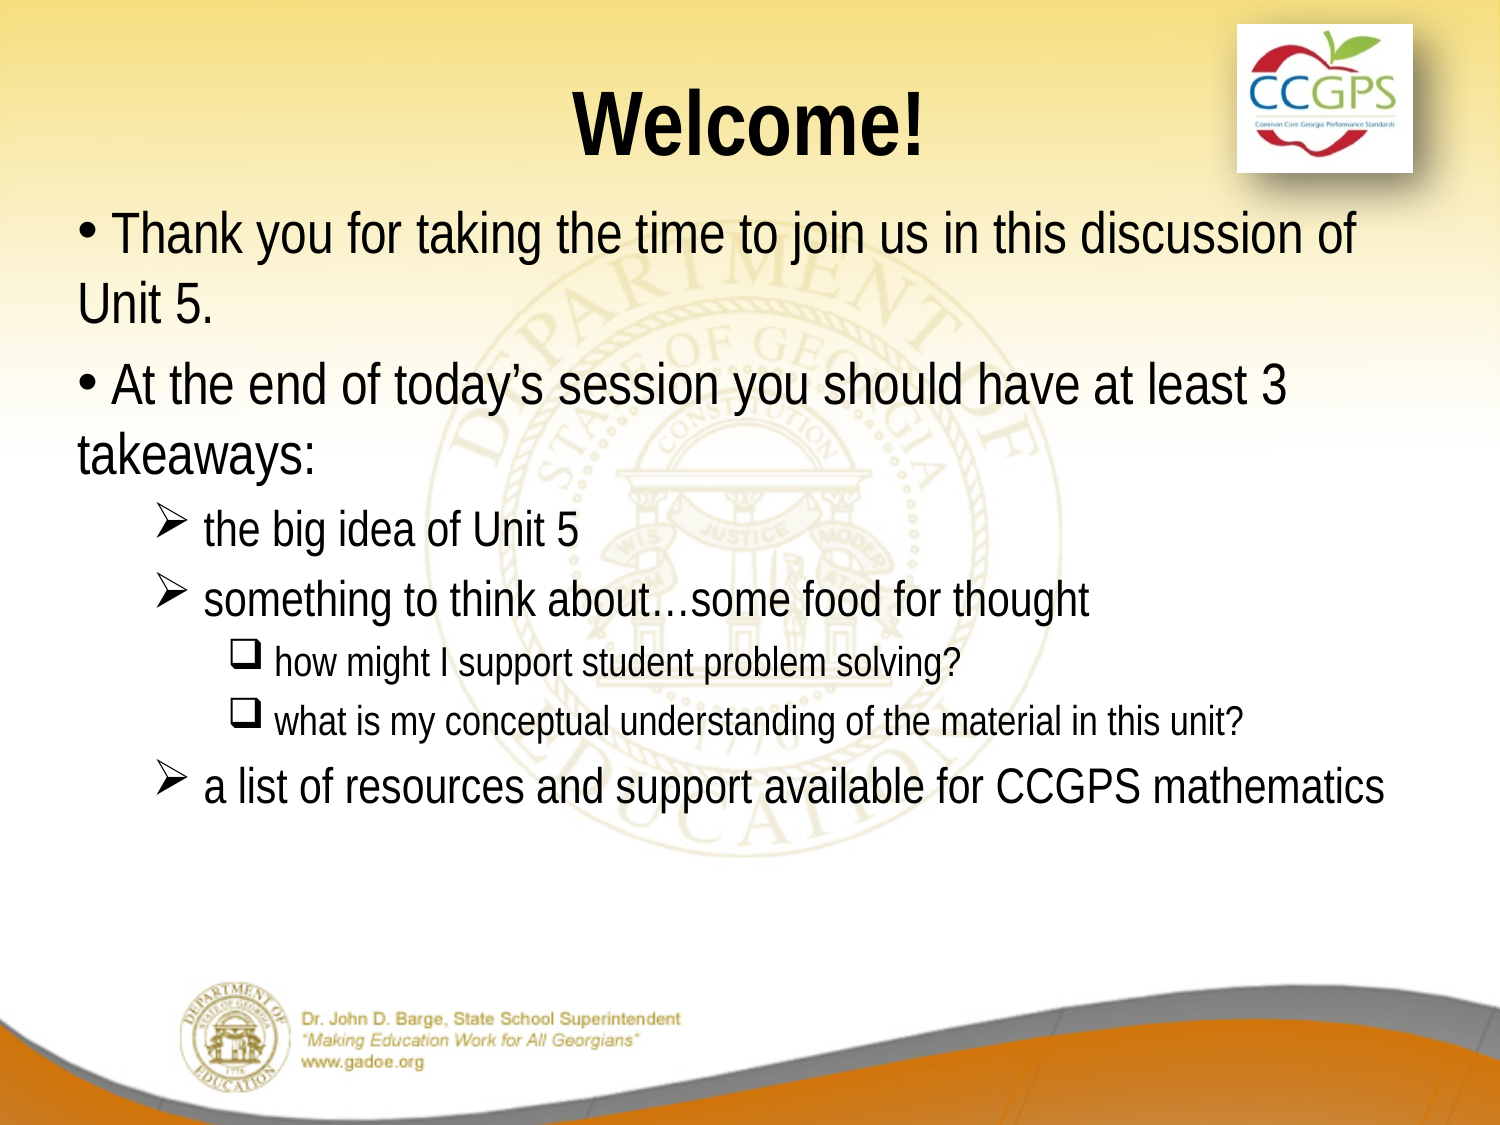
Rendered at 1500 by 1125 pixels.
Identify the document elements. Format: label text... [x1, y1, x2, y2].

picture [0, 0, 1500, 1125]
subtitle Thank you for taking the time to join us in this discussion of Unit 5. At the end of today’s session you should have at least 3 takeaways: the big idea of Unit 5 something to think about…some food for thought how might I support student problem solving? what is my conceptual understanding of the material in this unit? a list of resources and support available for CCGPS mathematics [62, 187, 1438, 976]
title Welcome! [112, 37, 1226, 187]
